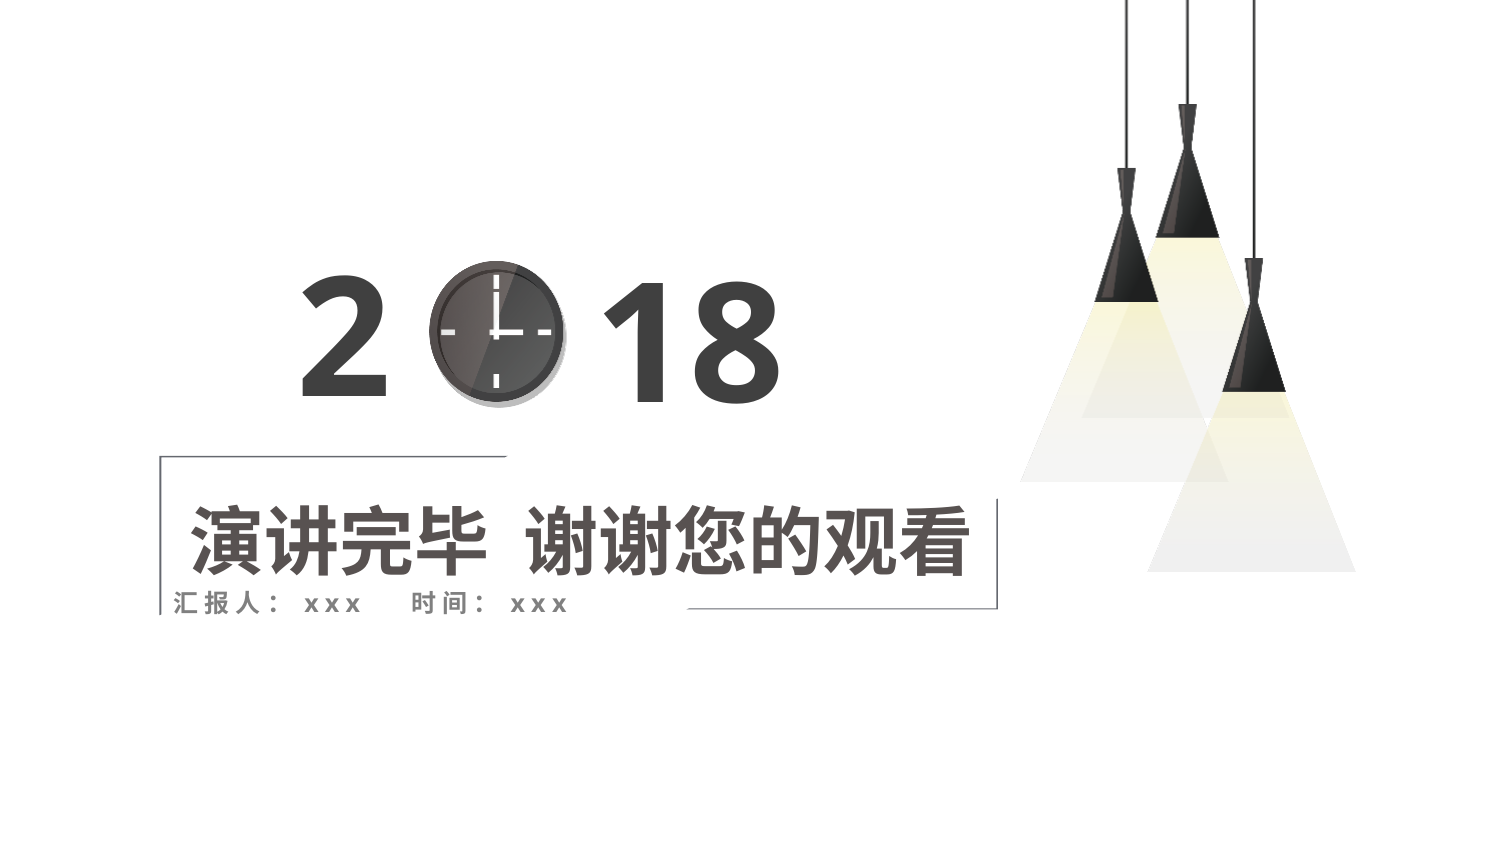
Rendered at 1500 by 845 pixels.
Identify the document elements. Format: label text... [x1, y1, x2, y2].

text_box 汇报人：xxx 时间：xxx [158, 574, 582, 626]
text_box 18 [579, 188, 801, 443]
text_box [157, 453, 510, 617]
picture [417, 248, 572, 421]
text_box 2 [281, 182, 408, 438]
picture [1015, 0, 1365, 594]
text_box [684, 496, 1001, 612]
text_box 演讲完毕 谢谢您的观看 [174, 468, 989, 592]
